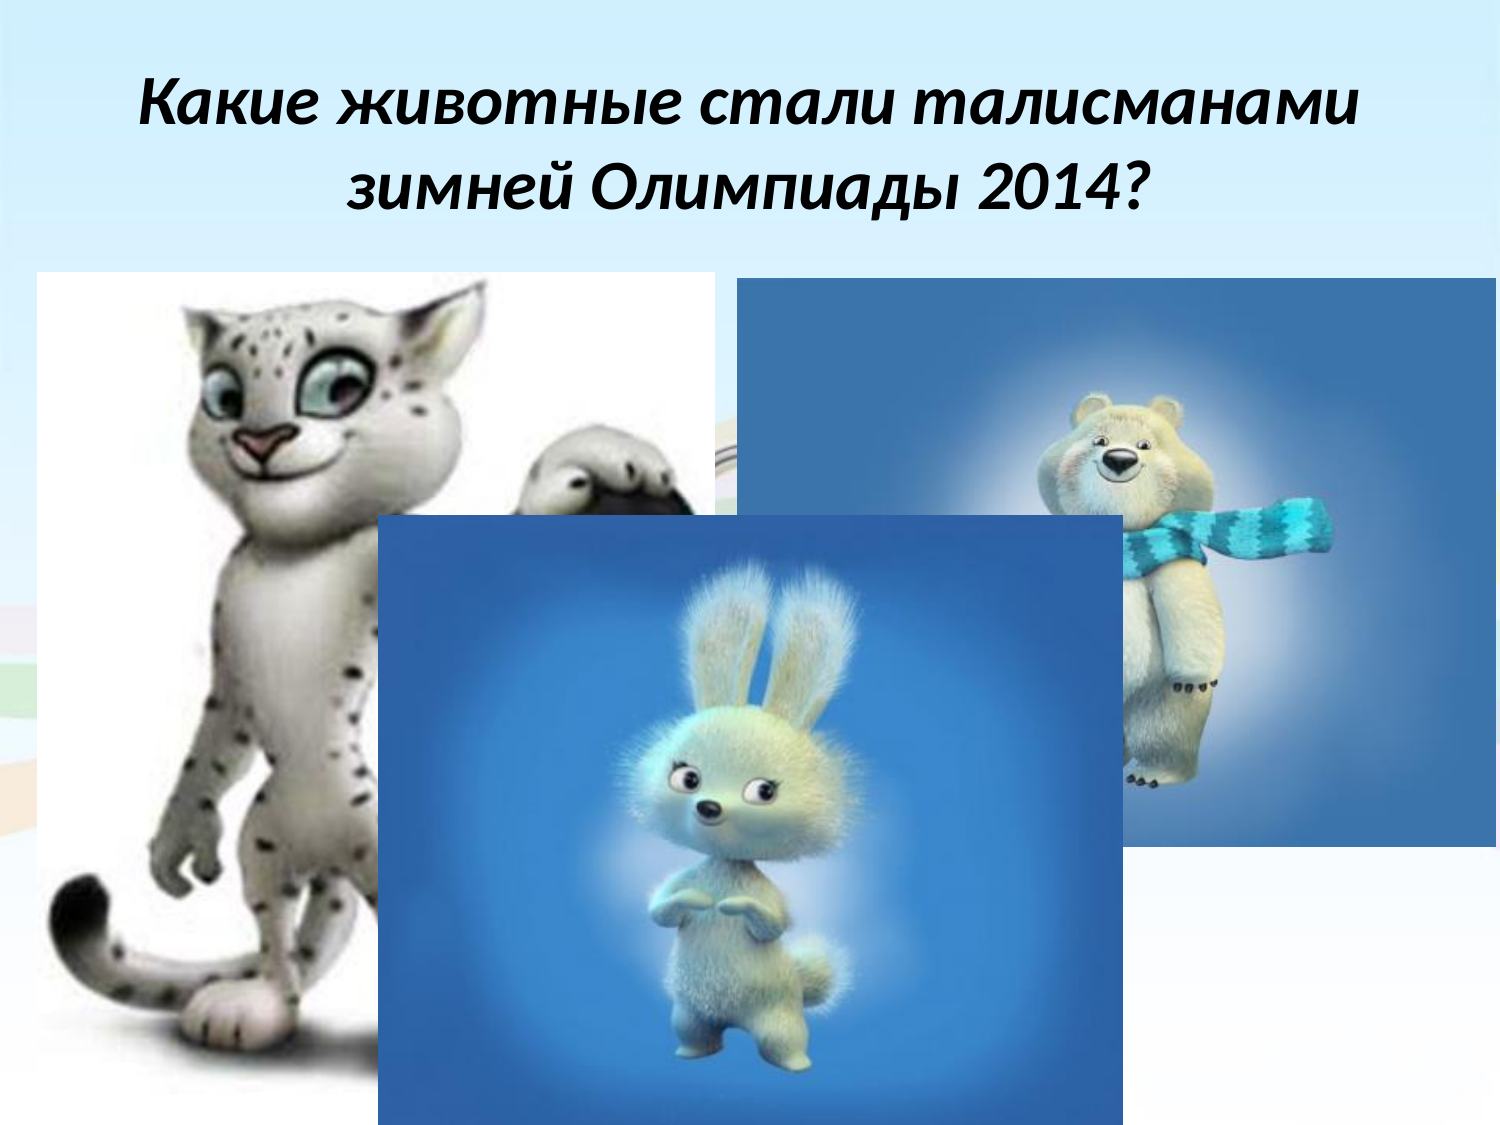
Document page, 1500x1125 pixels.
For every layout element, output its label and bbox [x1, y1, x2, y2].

picture [0, 0, 1500, 1125]
list [36, 271, 715, 1107]
